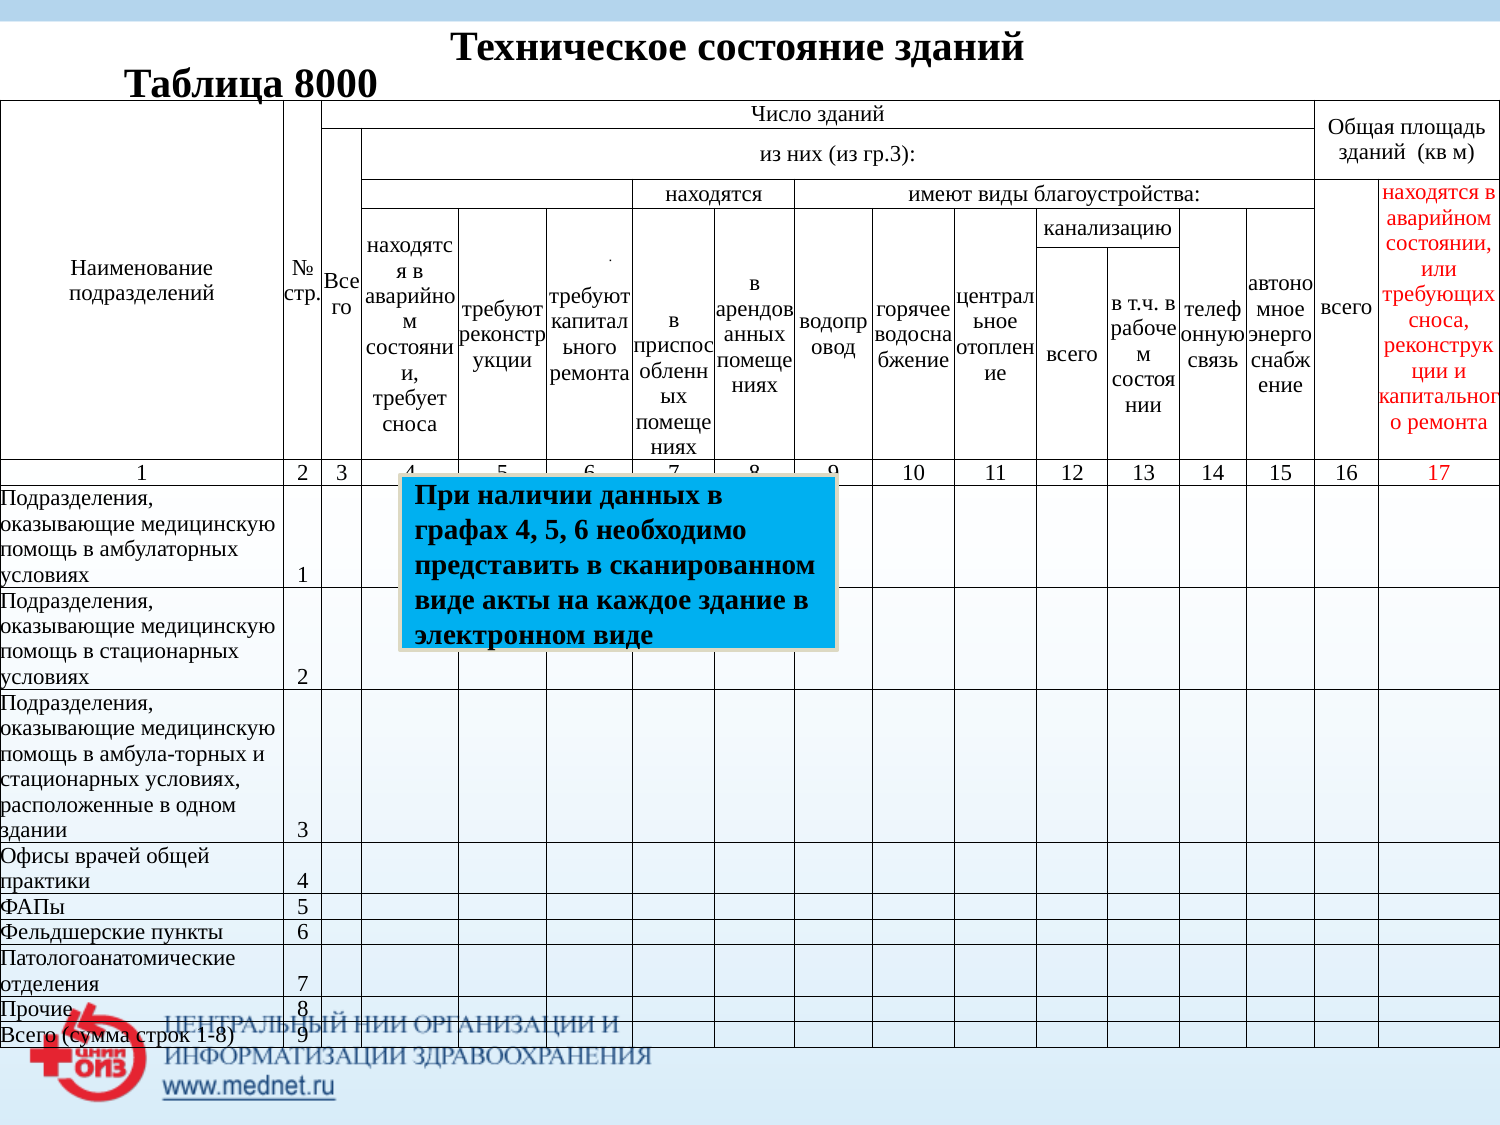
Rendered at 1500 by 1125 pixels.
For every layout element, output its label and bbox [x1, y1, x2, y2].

table_cell [322, 690, 361, 842]
table_cell [795, 209, 872, 459]
table_cell [1379, 460, 1499, 485]
table_cell [284, 920, 321, 944]
table_cell [1180, 460, 1246, 485]
table_cell [955, 209, 1036, 459]
table_cell [1247, 690, 1314, 842]
table_cell [1, 460, 283, 485]
table_cell [362, 180, 632, 208]
table_cell [1037, 843, 1107, 893]
table_cell [795, 460, 872, 485]
table_cell [1, 588, 283, 689]
table_cell [1037, 690, 1107, 842]
table_cell [362, 129, 1314, 179]
table_cell [362, 894, 458, 919]
table_cell [459, 209, 546, 459]
table_cell [795, 690, 872, 842]
table_cell [1315, 690, 1378, 842]
table_cell [955, 588, 1036, 689]
table_cell [873, 843, 954, 893]
table_cell [1108, 894, 1179, 919]
table_cell [873, 209, 954, 459]
table_cell [322, 945, 361, 996]
table_cell [1, 945, 283, 996]
table_cell [1, 920, 283, 944]
table_cell [459, 843, 546, 893]
table_cell [1108, 843, 1179, 893]
table_cell [1108, 690, 1179, 842]
title [62, 75, 450, 100]
table_cell [795, 894, 872, 919]
table_cell [1, 997, 283, 1021]
table_cell [1037, 997, 1107, 1021]
table_cell [322, 843, 361, 893]
table_cell [1108, 460, 1179, 485]
table_cell [1379, 843, 1499, 893]
table_cell [1037, 460, 1107, 485]
table_cell [715, 652, 794, 689]
table_cell [284, 460, 321, 485]
table_cell [1180, 486, 1246, 587]
table_cell [547, 997, 632, 1021]
table_cell [1315, 997, 1378, 1021]
table_cell [955, 690, 1036, 842]
table_cell [1379, 945, 1499, 996]
table_cell [1180, 997, 1246, 1021]
table_cell [955, 945, 1036, 996]
table_cell [1, 690, 283, 842]
table_cell [1247, 486, 1314, 587]
table_cell [284, 894, 321, 919]
table_cell [715, 460, 794, 473]
table_cell [1, 894, 283, 919]
table_cell [1247, 894, 1314, 919]
picture [0, 0, 1500, 100]
table_cell [547, 1022, 632, 1047]
table_cell [633, 843, 714, 893]
table_cell [873, 690, 954, 842]
table_cell [362, 486, 398, 587]
table_cell [715, 690, 794, 842]
table_cell [715, 894, 794, 919]
table_cell [459, 690, 546, 842]
table_cell [459, 460, 546, 473]
table_cell [547, 460, 632, 473]
table_cell [547, 920, 632, 944]
table_cell [839, 486, 872, 587]
table_cell [1180, 945, 1246, 996]
table_cell [955, 460, 1036, 485]
table_header [284, 101, 321, 459]
table_cell [1315, 894, 1378, 919]
table_cell [633, 894, 714, 919]
table_cell [459, 920, 546, 944]
table_cell [1315, 920, 1378, 944]
table_cell [459, 894, 546, 919]
table_cell [1037, 920, 1107, 944]
table_cell [1379, 894, 1499, 919]
table_cell [715, 945, 794, 996]
text_box [37, 12, 1438, 75]
table_header [322, 101, 1314, 128]
table_cell [322, 997, 361, 1021]
table_cell [1108, 1022, 1179, 1047]
table_cell [547, 209, 632, 459]
table_cell [322, 894, 361, 919]
table_cell [284, 1022, 321, 1047]
table_cell [1247, 460, 1314, 485]
table_cell [1180, 690, 1246, 842]
table_cell [1108, 945, 1179, 996]
table_cell [1037, 248, 1107, 459]
table_cell [362, 588, 458, 689]
table_cell [459, 652, 546, 689]
table_cell [1247, 588, 1314, 689]
table_cell [322, 920, 361, 944]
table_cell [547, 652, 632, 689]
table_cell [362, 460, 458, 485]
table_cell [873, 920, 954, 944]
table_cell [795, 945, 872, 996]
table_cell [284, 945, 321, 996]
table_cell [1, 486, 283, 587]
table_cell [1180, 209, 1246, 459]
table_cell [284, 997, 321, 1021]
table_cell [1037, 588, 1107, 689]
table_cell [284, 588, 321, 689]
table_cell [284, 486, 321, 587]
table_cell [873, 460, 954, 485]
table_cell [1379, 588, 1499, 689]
table_cell [547, 690, 632, 842]
table_cell [1180, 894, 1246, 919]
table_cell [1315, 460, 1378, 485]
table_cell [795, 180, 1314, 208]
table_cell [873, 588, 954, 689]
table_cell [547, 945, 632, 996]
table_cell [1180, 843, 1246, 893]
table_cell [284, 843, 321, 893]
table_cell [1180, 920, 1246, 944]
table_cell [1379, 997, 1499, 1021]
table_cell [1315, 486, 1378, 587]
table_cell [955, 486, 1036, 587]
table_cell [1, 1022, 283, 1047]
table_cell [873, 894, 954, 919]
table_cell [1379, 486, 1499, 587]
table_cell [1315, 843, 1378, 893]
table_cell [459, 997, 546, 1021]
table_cell [322, 588, 361, 689]
table_cell [362, 843, 458, 893]
table_cell [1108, 920, 1179, 944]
table_cell [633, 997, 714, 1021]
table_cell [715, 997, 794, 1021]
text_box [398, 473, 839, 652]
table_cell [955, 894, 1036, 919]
table_cell [459, 945, 546, 996]
table_cell [633, 209, 714, 459]
table_cell [633, 180, 794, 208]
table_cell [1247, 1022, 1314, 1047]
table_cell [633, 460, 714, 473]
table_cell [1108, 588, 1179, 689]
table_cell [715, 209, 794, 459]
table_cell [955, 997, 1036, 1021]
table_cell [1180, 1022, 1246, 1047]
table_cell [1247, 920, 1314, 944]
table_cell [873, 1022, 954, 1047]
table_cell [795, 843, 872, 893]
table_cell [1247, 945, 1314, 996]
table_cell [284, 690, 321, 842]
table_cell [362, 209, 458, 459]
table_cell [1108, 486, 1179, 587]
table_cell [1379, 1022, 1499, 1047]
table_cell [955, 920, 1036, 944]
table_cell [873, 997, 954, 1021]
table_cell [795, 997, 872, 1021]
table_cell [715, 1022, 794, 1047]
table_cell [633, 945, 714, 996]
table_cell [547, 843, 632, 893]
table_cell [362, 1022, 458, 1047]
table_cell [1247, 843, 1314, 893]
table_cell [633, 1022, 714, 1047]
table_cell [1247, 997, 1314, 1021]
table_cell [1037, 894, 1107, 919]
table_cell [1315, 1022, 1378, 1047]
table_cell [715, 920, 794, 944]
table_cell [795, 1022, 872, 1047]
table_cell [1108, 997, 1179, 1021]
table_cell [1180, 588, 1246, 689]
table_cell [322, 1022, 361, 1047]
table_cell [1, 843, 283, 893]
table_cell [873, 486, 954, 587]
table_cell [715, 843, 794, 893]
table_cell [1379, 920, 1499, 944]
table_cell [633, 690, 714, 842]
table_cell [362, 920, 458, 944]
table_cell [547, 894, 632, 919]
table_cell [1379, 690, 1499, 842]
table_cell [955, 1022, 1036, 1047]
table_cell [1315, 588, 1378, 689]
table_cell [322, 129, 361, 459]
table_cell [322, 460, 361, 485]
table_cell [1037, 486, 1107, 587]
table_cell [633, 920, 714, 944]
table_cell [1315, 180, 1378, 459]
table_cell [873, 945, 954, 996]
table_cell [1108, 248, 1179, 459]
table_cell [459, 1022, 546, 1047]
table_cell [633, 652, 714, 689]
table_cell [795, 588, 872, 689]
table_cell [795, 920, 872, 944]
table_cell [362, 997, 458, 1021]
table_header [1315, 101, 1499, 179]
table_cell [1315, 945, 1378, 996]
table_cell [362, 945, 458, 996]
table_cell [1379, 180, 1499, 459]
table_cell [1037, 945, 1107, 996]
table_cell [1037, 209, 1179, 247]
table_header [1, 101, 283, 459]
table_cell [1247, 209, 1314, 459]
table_cell [1037, 1022, 1107, 1047]
table_cell [322, 486, 361, 587]
table_cell [955, 843, 1036, 893]
picture [0, 1048, 1500, 1125]
table_cell [362, 690, 458, 842]
